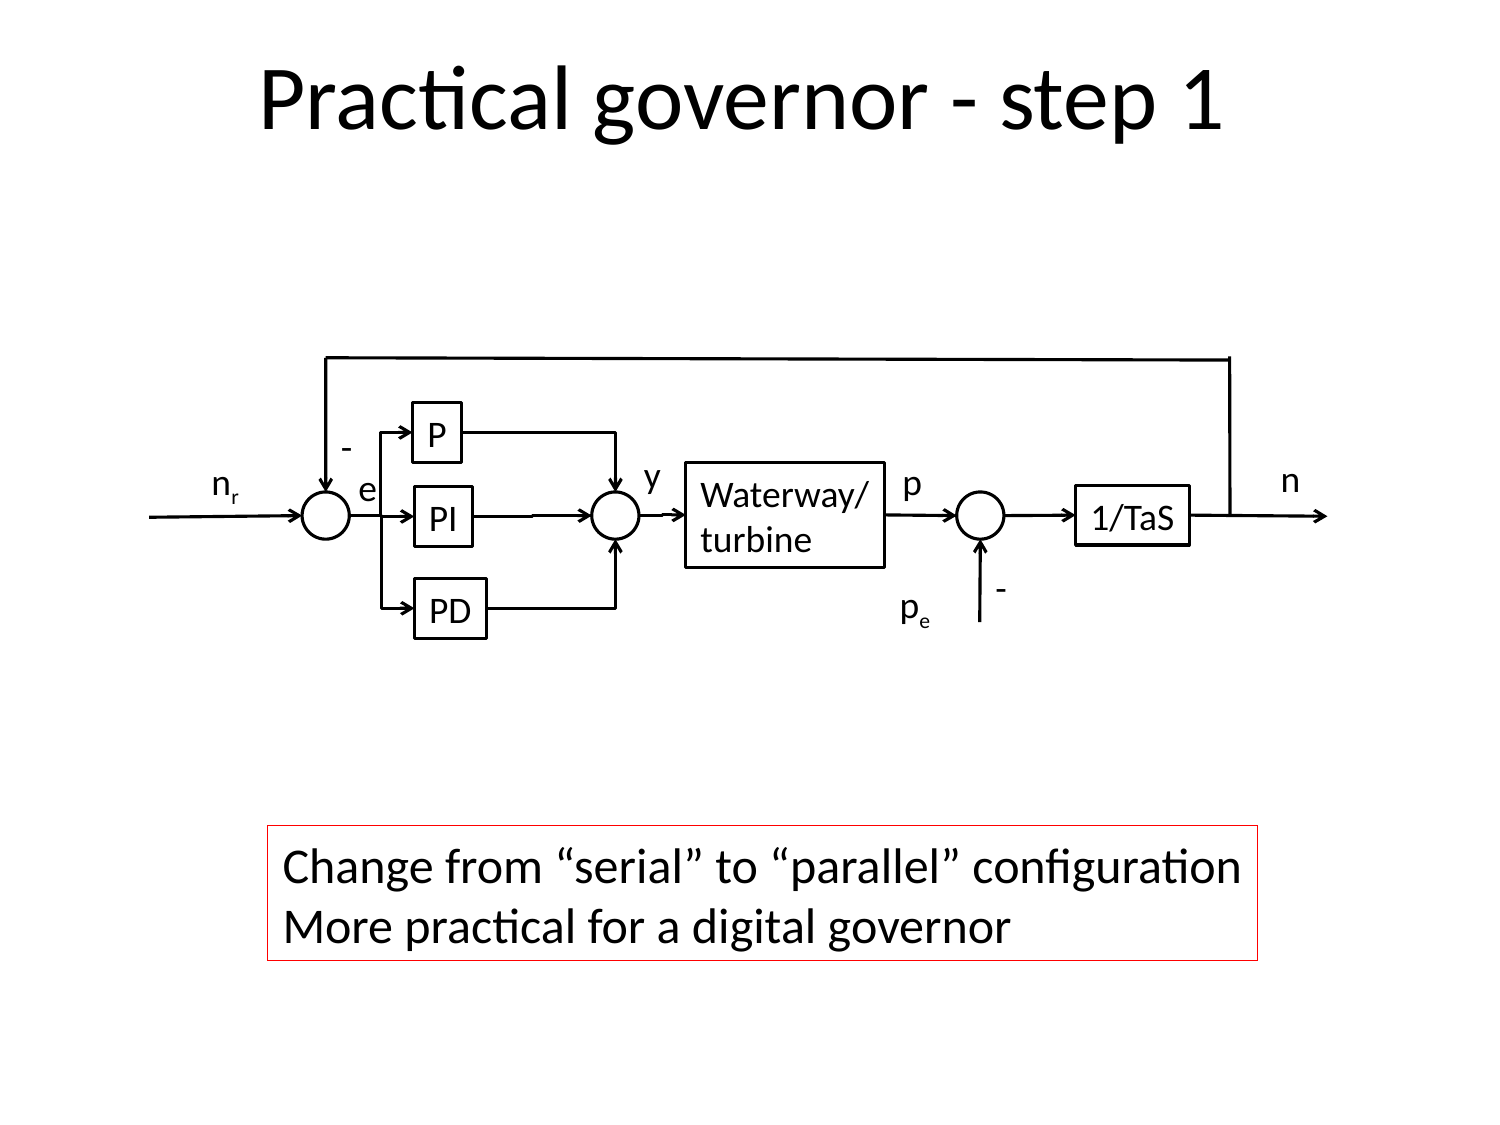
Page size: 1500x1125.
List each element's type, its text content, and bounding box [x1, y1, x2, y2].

text_box PI [418, 486, 473, 547]
text_box [954, 489, 1006, 542]
text_box pe [884, 573, 946, 640]
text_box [327, 357, 1229, 361]
text_box [589, 490, 641, 541]
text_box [349, 432, 413, 513]
text_box nr [196, 450, 254, 513]
text_box - [331, 415, 368, 475]
text_box PD [414, 578, 487, 639]
text_box Practical governor - step 1 [243, 30, 1241, 156]
text_box y [629, 443, 677, 503]
text_box n [1265, 447, 1316, 508]
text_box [461, 432, 616, 493]
text_box 1/TaS [1075, 485, 1190, 545]
text_box p [887, 450, 938, 511]
text_box - [985, 557, 1022, 617]
text_box [300, 490, 343, 542]
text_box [349, 515, 415, 609]
text_box P [412, 402, 462, 463]
text_box Change from “serial” to “parallel” configuration More practical for a digital governor [267, 825, 1258, 961]
text_box Waterway/ turbine [685, 462, 885, 568]
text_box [486, 538, 616, 609]
